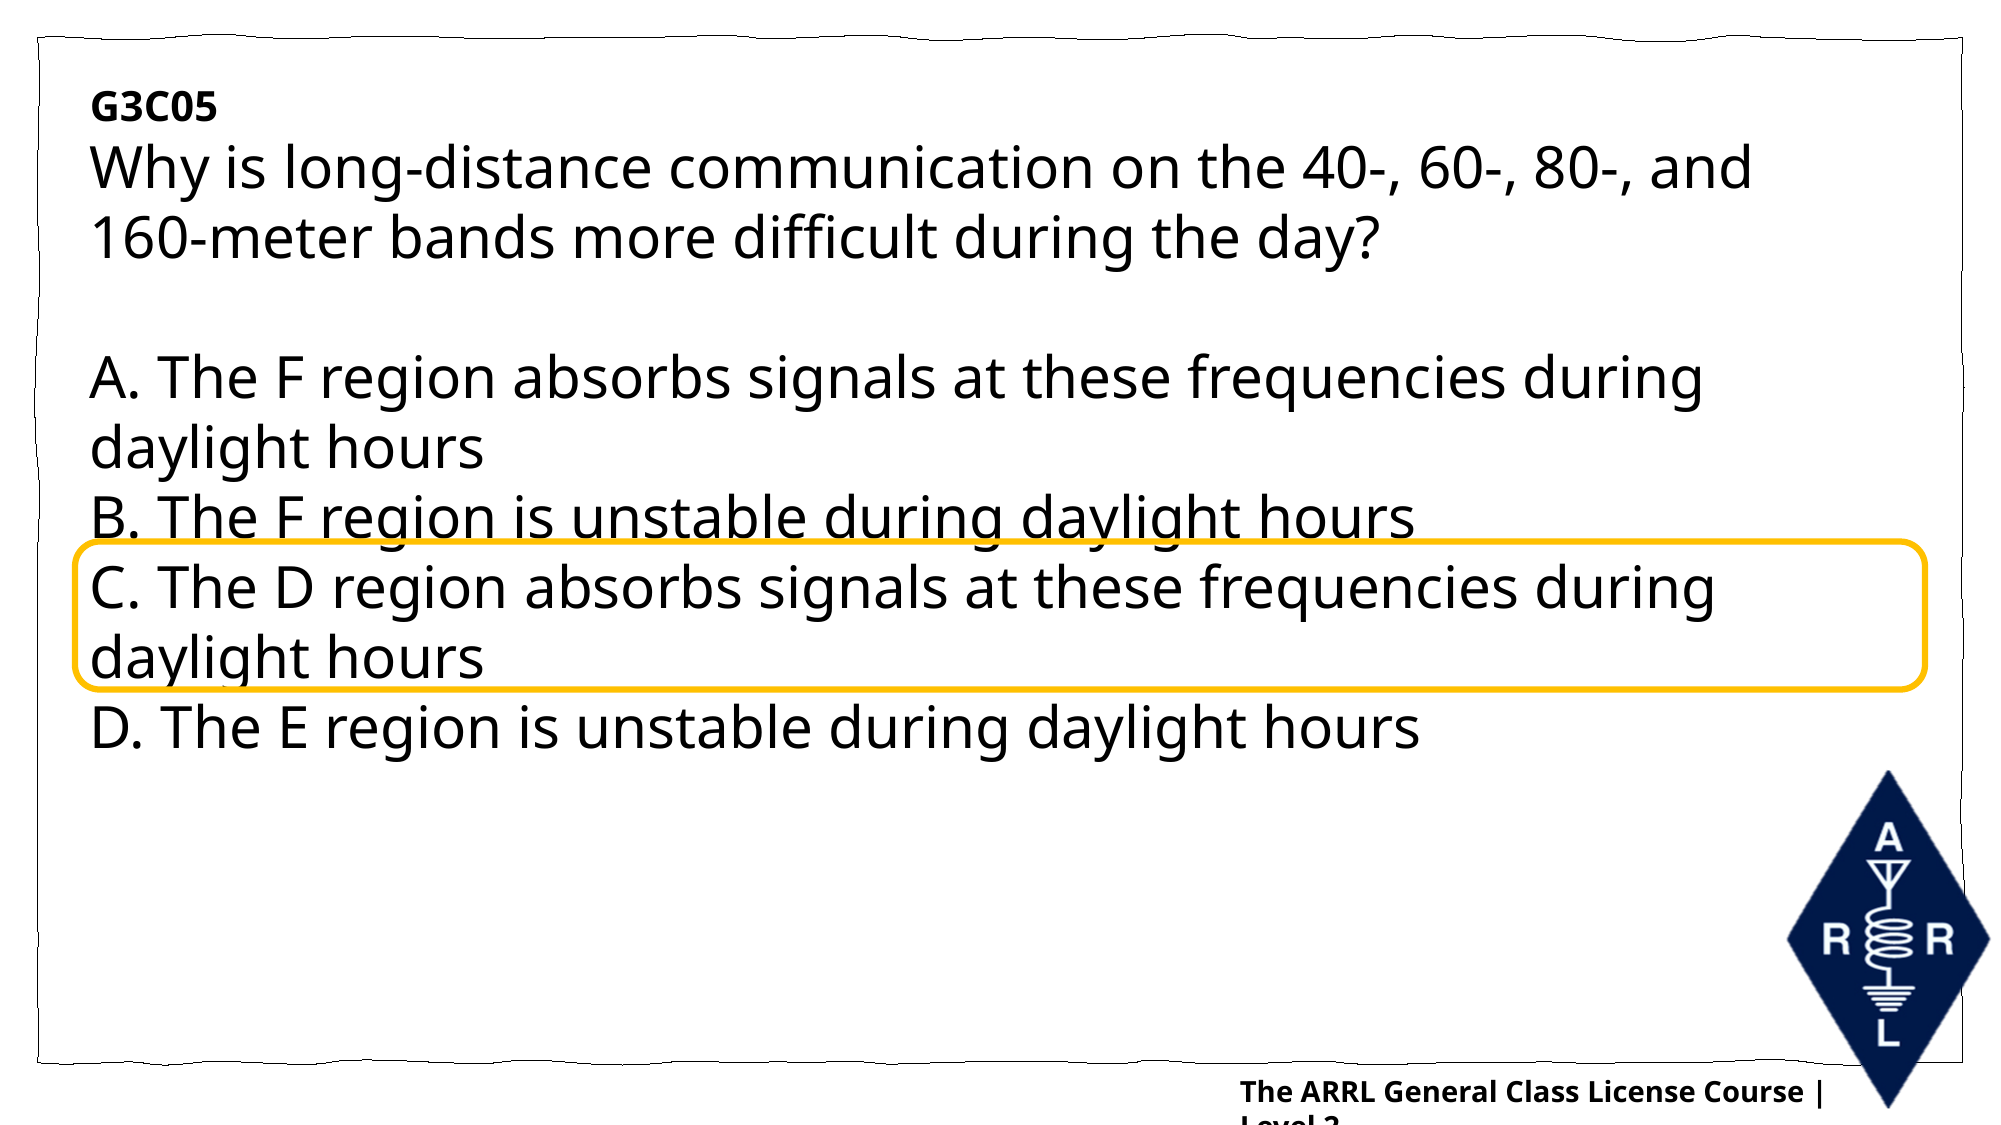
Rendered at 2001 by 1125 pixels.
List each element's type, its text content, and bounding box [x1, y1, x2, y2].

picture [1773, 752, 1999, 1125]
text_box G3C05 Why is long-distance communication on the 40-, 60-, 80-, and 160-meter bands more difficult during the day? A. The F region absorbs signals at these frequencies during daylight hours B. The F region is unstable during daylight hours C. The D region absorbs signals at these frequencies during daylight hours D. The E region is unstable during daylight hours [75, 675, 1850, 768]
text_box G3C05 Why is long-distance communication on the 40-, 60-, 80-, and 160-meter bands more difficult during the day? A. The F region absorbs signals at these frequencies during daylight hours B. The F region is unstable during daylight hours C. The D region absorbs signals at these frequencies during daylight hours D. The E region is unstable during daylight hours [75, 72, 1850, 556]
text_box [73, 540, 1927, 691]
